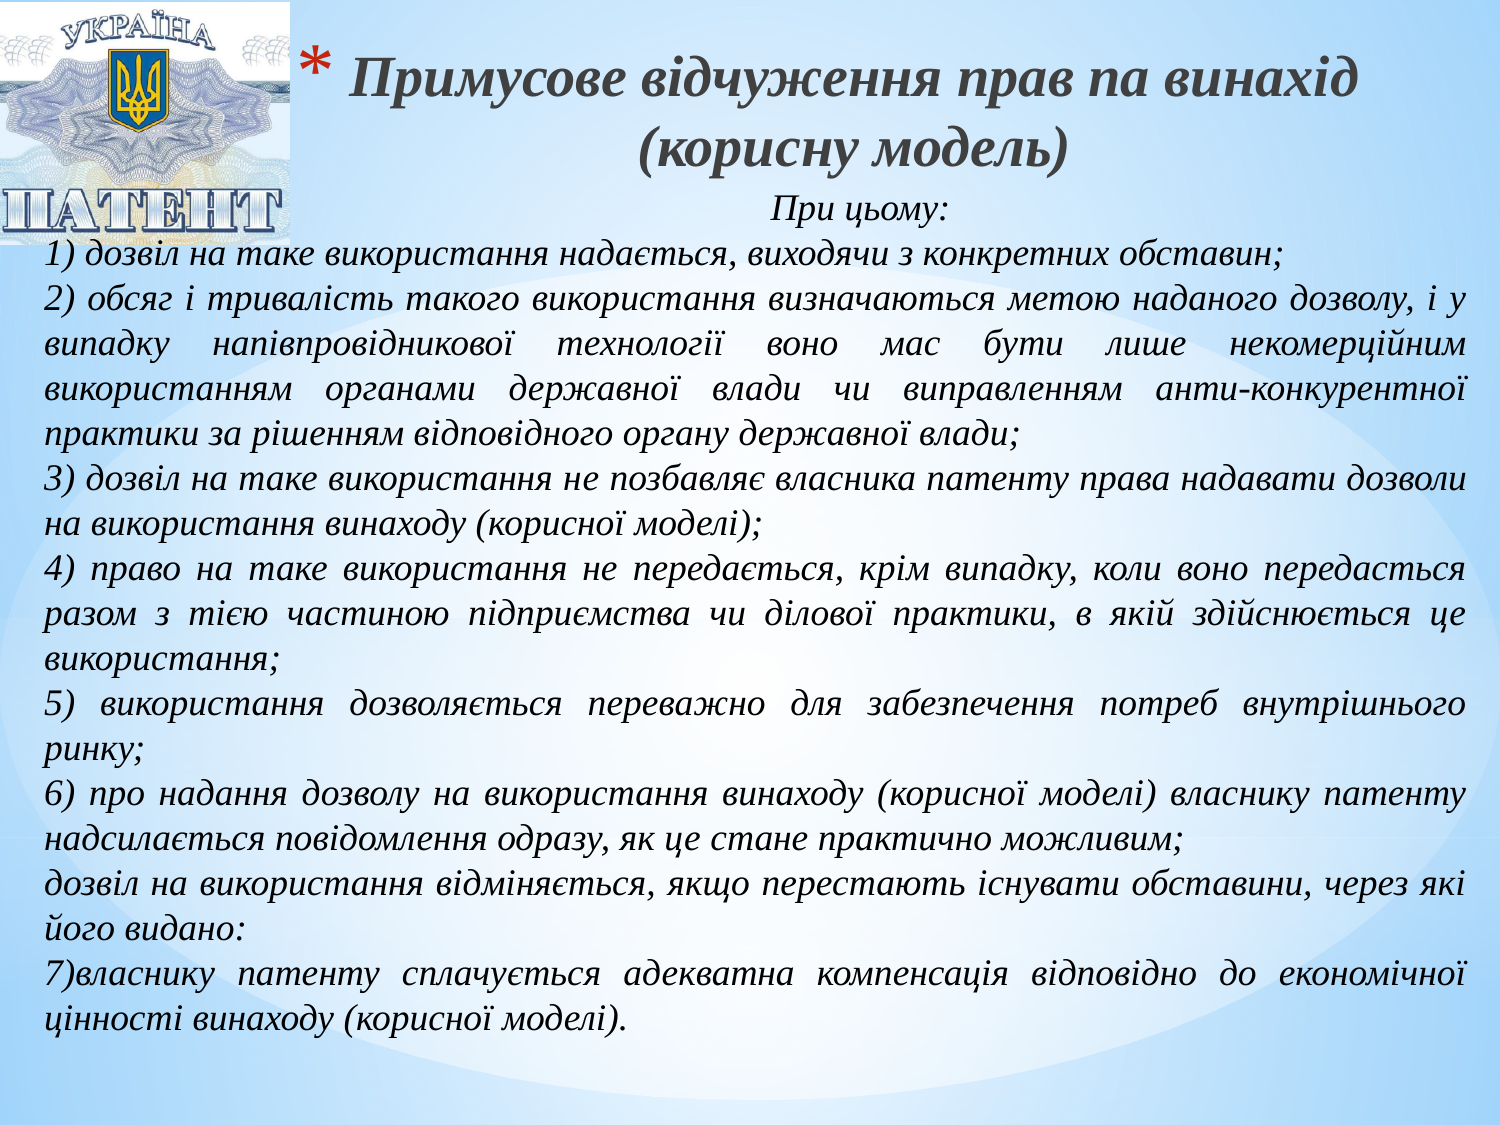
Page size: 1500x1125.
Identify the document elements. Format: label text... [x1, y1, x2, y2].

text_box Примусове відчуження прав па винахід (корисну модель) [295, 30, 1427, 171]
picture [0, 2, 290, 245]
text_box При цьому: 1) дозвіл на таке використання надається, виходячи з конкретних обставин; 2) обсяг і тривалість такого використання визначаються метою наданого дозволу, і у випадку напівпровідникової технології воно мас бути лише некомерційним використанням органами державної влади чи виправленням анти-конкурентної практики за рішенням відповідного органу державної влади; 3) дозвіл на таке використання нe позбавляє власника патенту права надавати дозволи на використання винаходу (корисної моделі); 4) право на таке використання не передається, крім випадку, коли воно передасться разом з тією частиною підприємства чи ділової практики, в якій здійснюється це використання; 5) використання дозволяється переважно для забезпечення потреб внутрішнього ринку; 6) про надання дозволу на використання винаходу (корисної моделі) власнику патенту надсилається повідомлення одразу, як це стане практично можливим; дозвіл на використання відміняється, якщо перестають існувати обставини, через які його видано: 7)власнику патенту сплачується адекватна компенсація відповідно до економічної цінності винаходу (корисної моделі). [29, 175, 1483, 1046]
